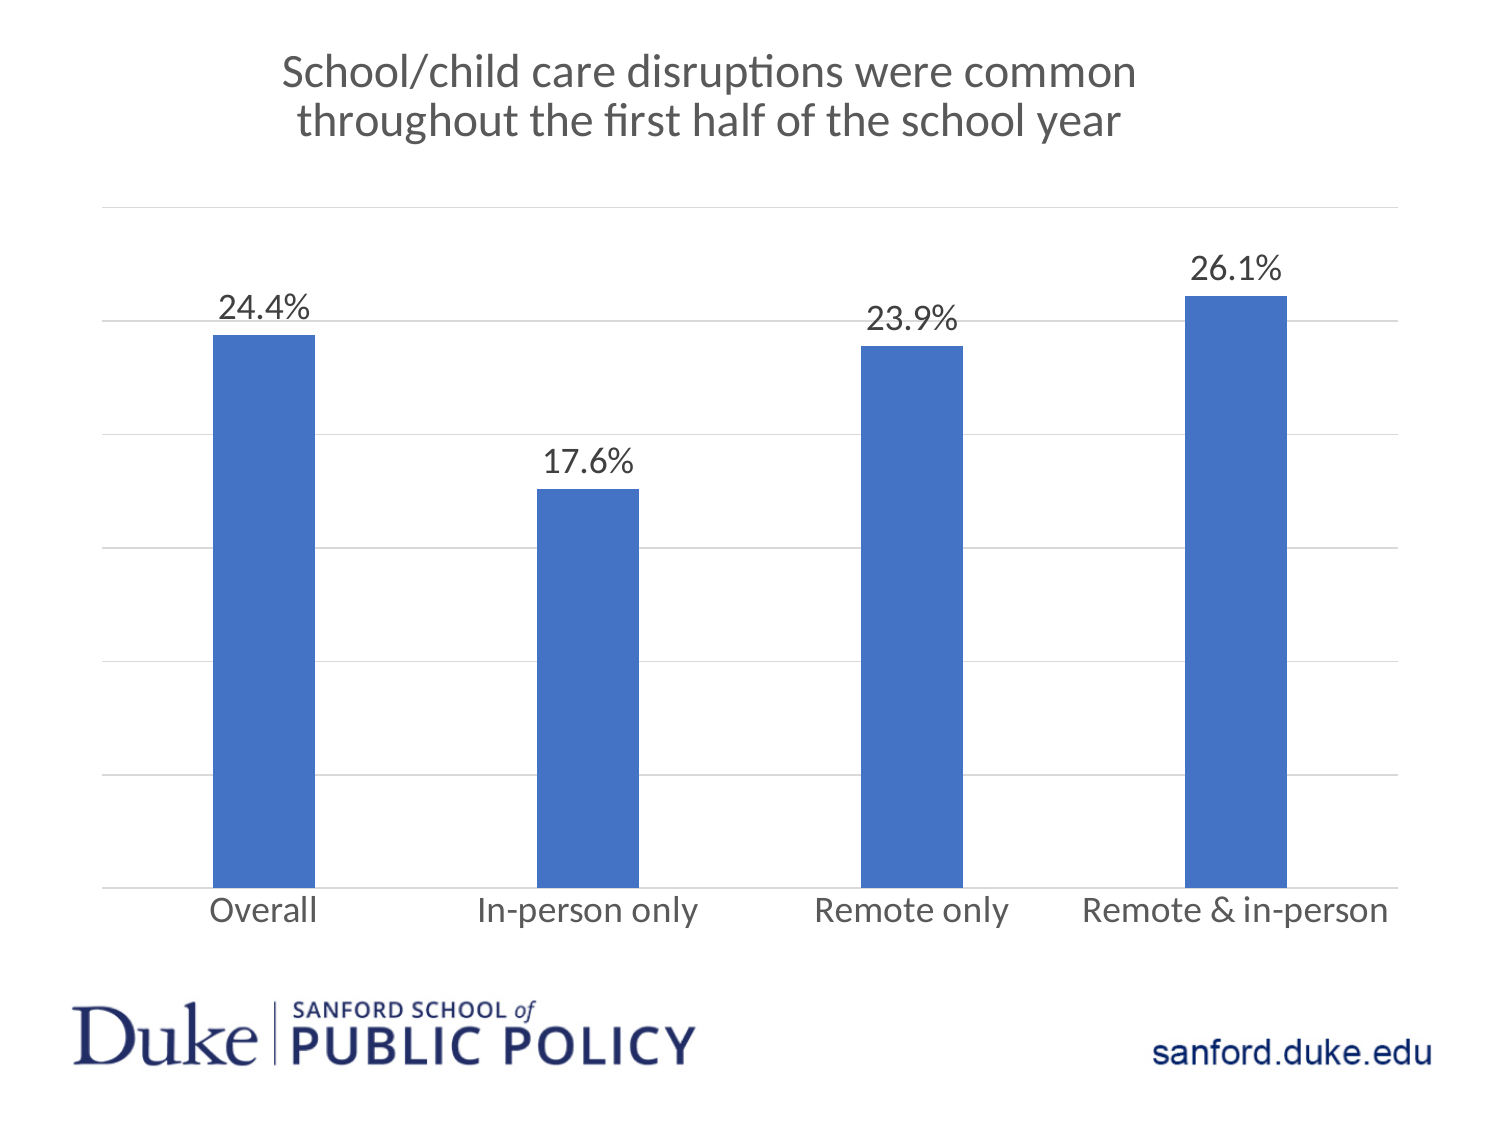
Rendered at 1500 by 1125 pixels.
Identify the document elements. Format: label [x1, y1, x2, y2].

chart [74, 37, 1425, 950]
picture [64, 983, 1436, 1081]
